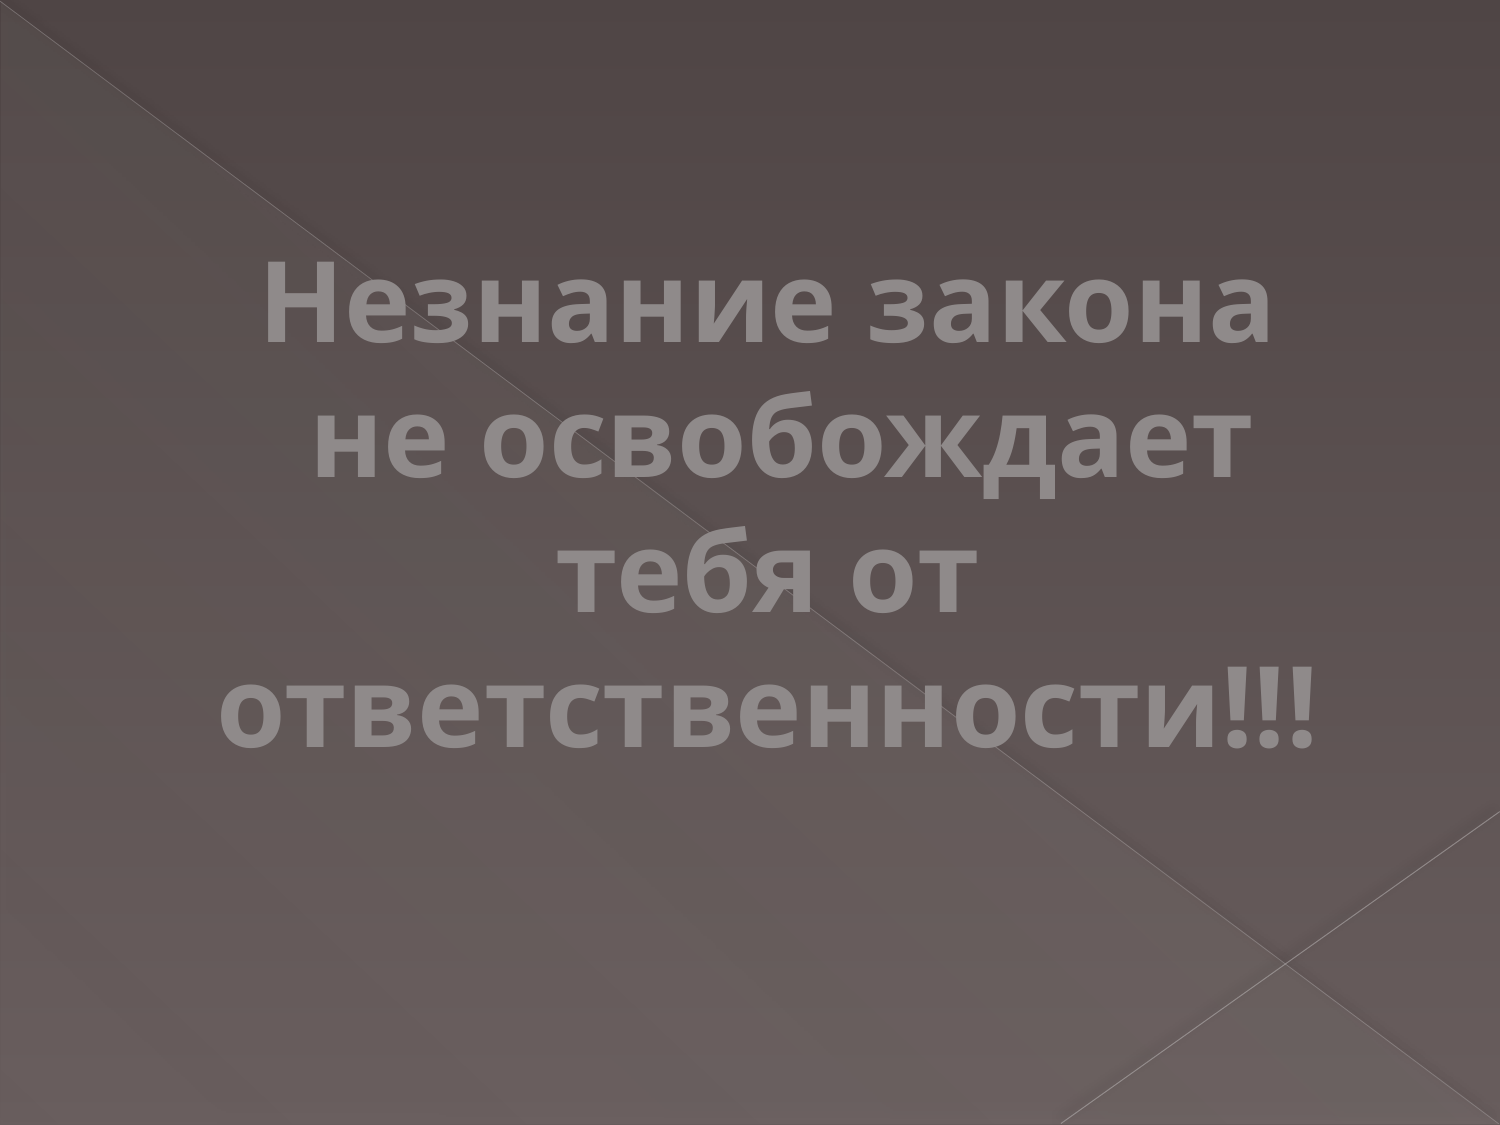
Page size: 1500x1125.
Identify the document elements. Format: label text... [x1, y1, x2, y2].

text_box Незнание закона не освобождает тебя от ответственности!!! [128, 222, 1407, 778]
